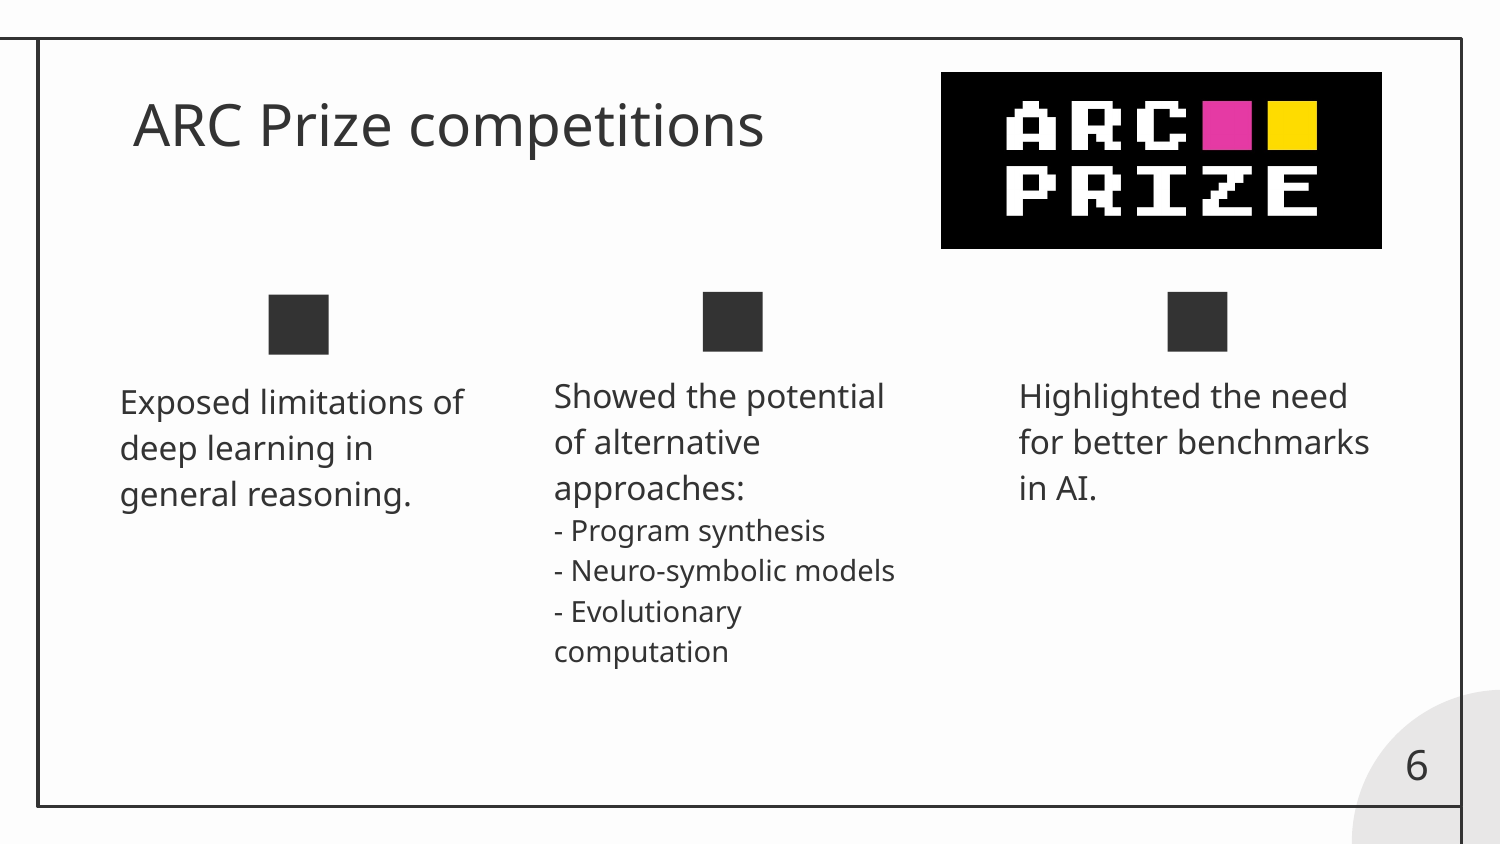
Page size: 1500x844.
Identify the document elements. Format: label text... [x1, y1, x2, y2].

text_box Highlighted the need for better benchmarks in AI. [1003, 354, 1396, 661]
title ARC Prize competitions [118, 72, 865, 167]
text_box [702, 291, 763, 352]
text_box Exposed limitations of deep learning in general reasoning. [104, 360, 497, 661]
text_box [268, 294, 329, 355]
text_box Showed the potential of alternative approaches: - Program synthesis - Neuro-symbolic models - Evolutionary computation [538, 354, 931, 661]
text_box [1167, 291, 1228, 352]
picture [940, 72, 1383, 250]
text_box ‹#› [1381, 723, 1453, 798]
